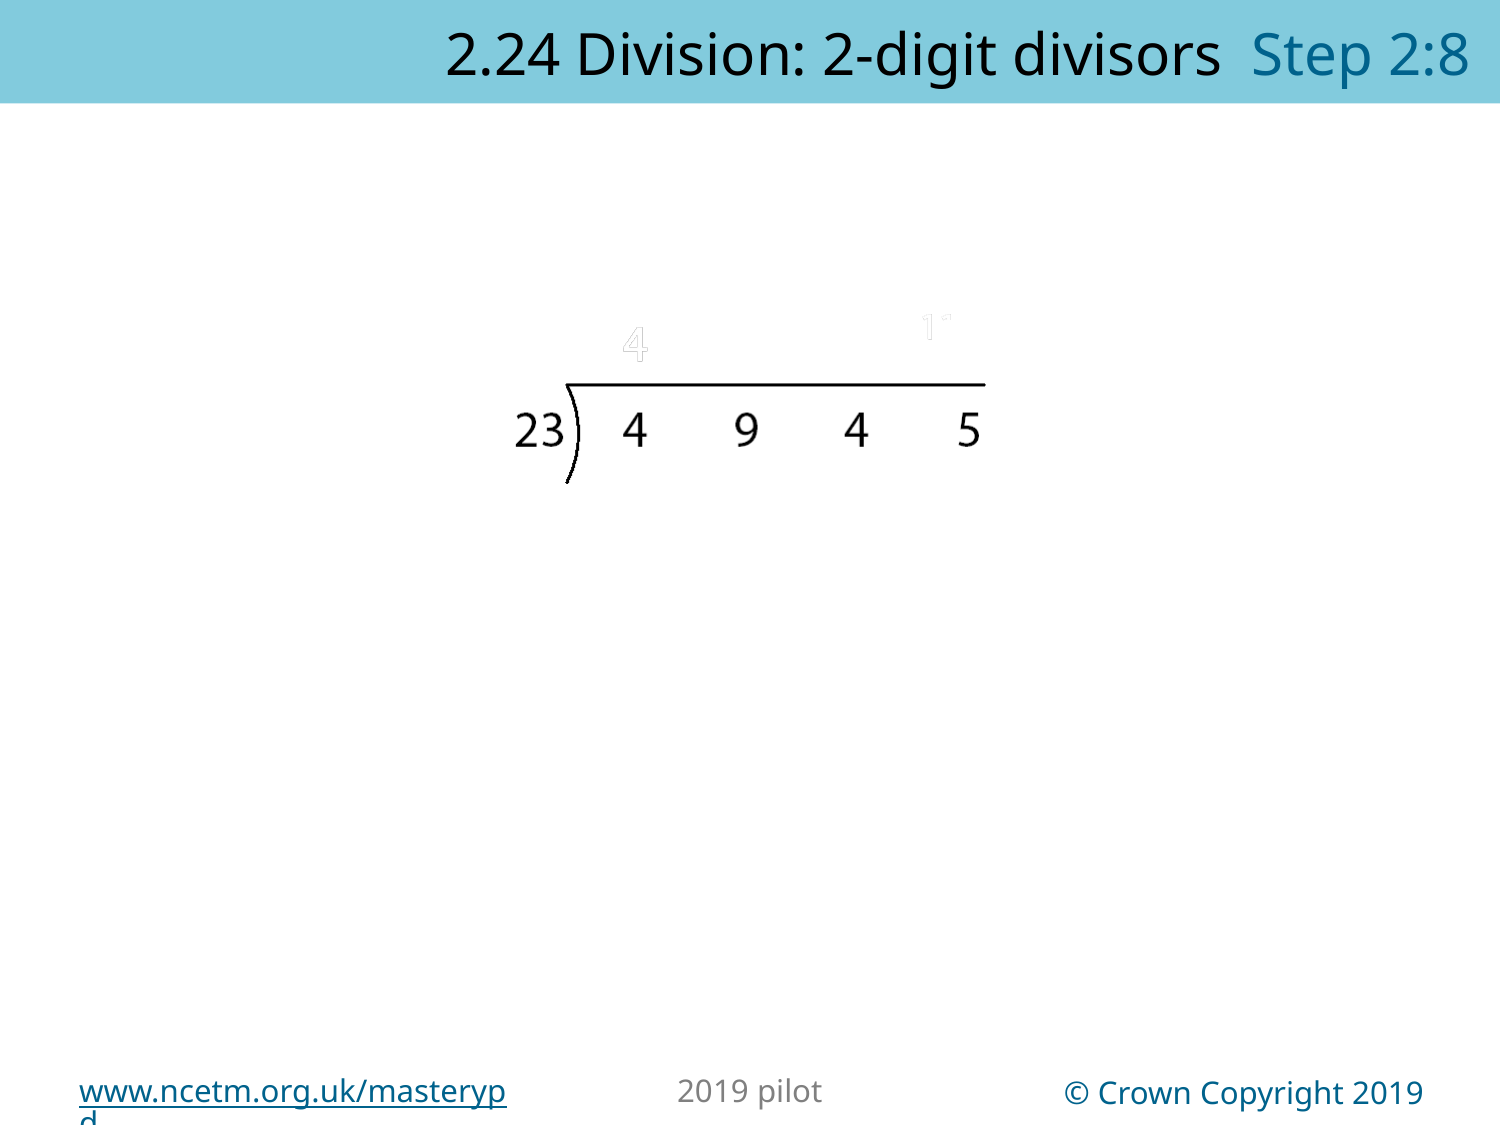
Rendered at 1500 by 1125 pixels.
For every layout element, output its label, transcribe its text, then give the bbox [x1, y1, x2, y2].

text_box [724, 319, 839, 427]
picture [512, 304, 988, 489]
list 2.24 Division: 2-digit divisors Step 2:8 [0, 0, 1500, 104]
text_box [840, 319, 956, 427]
